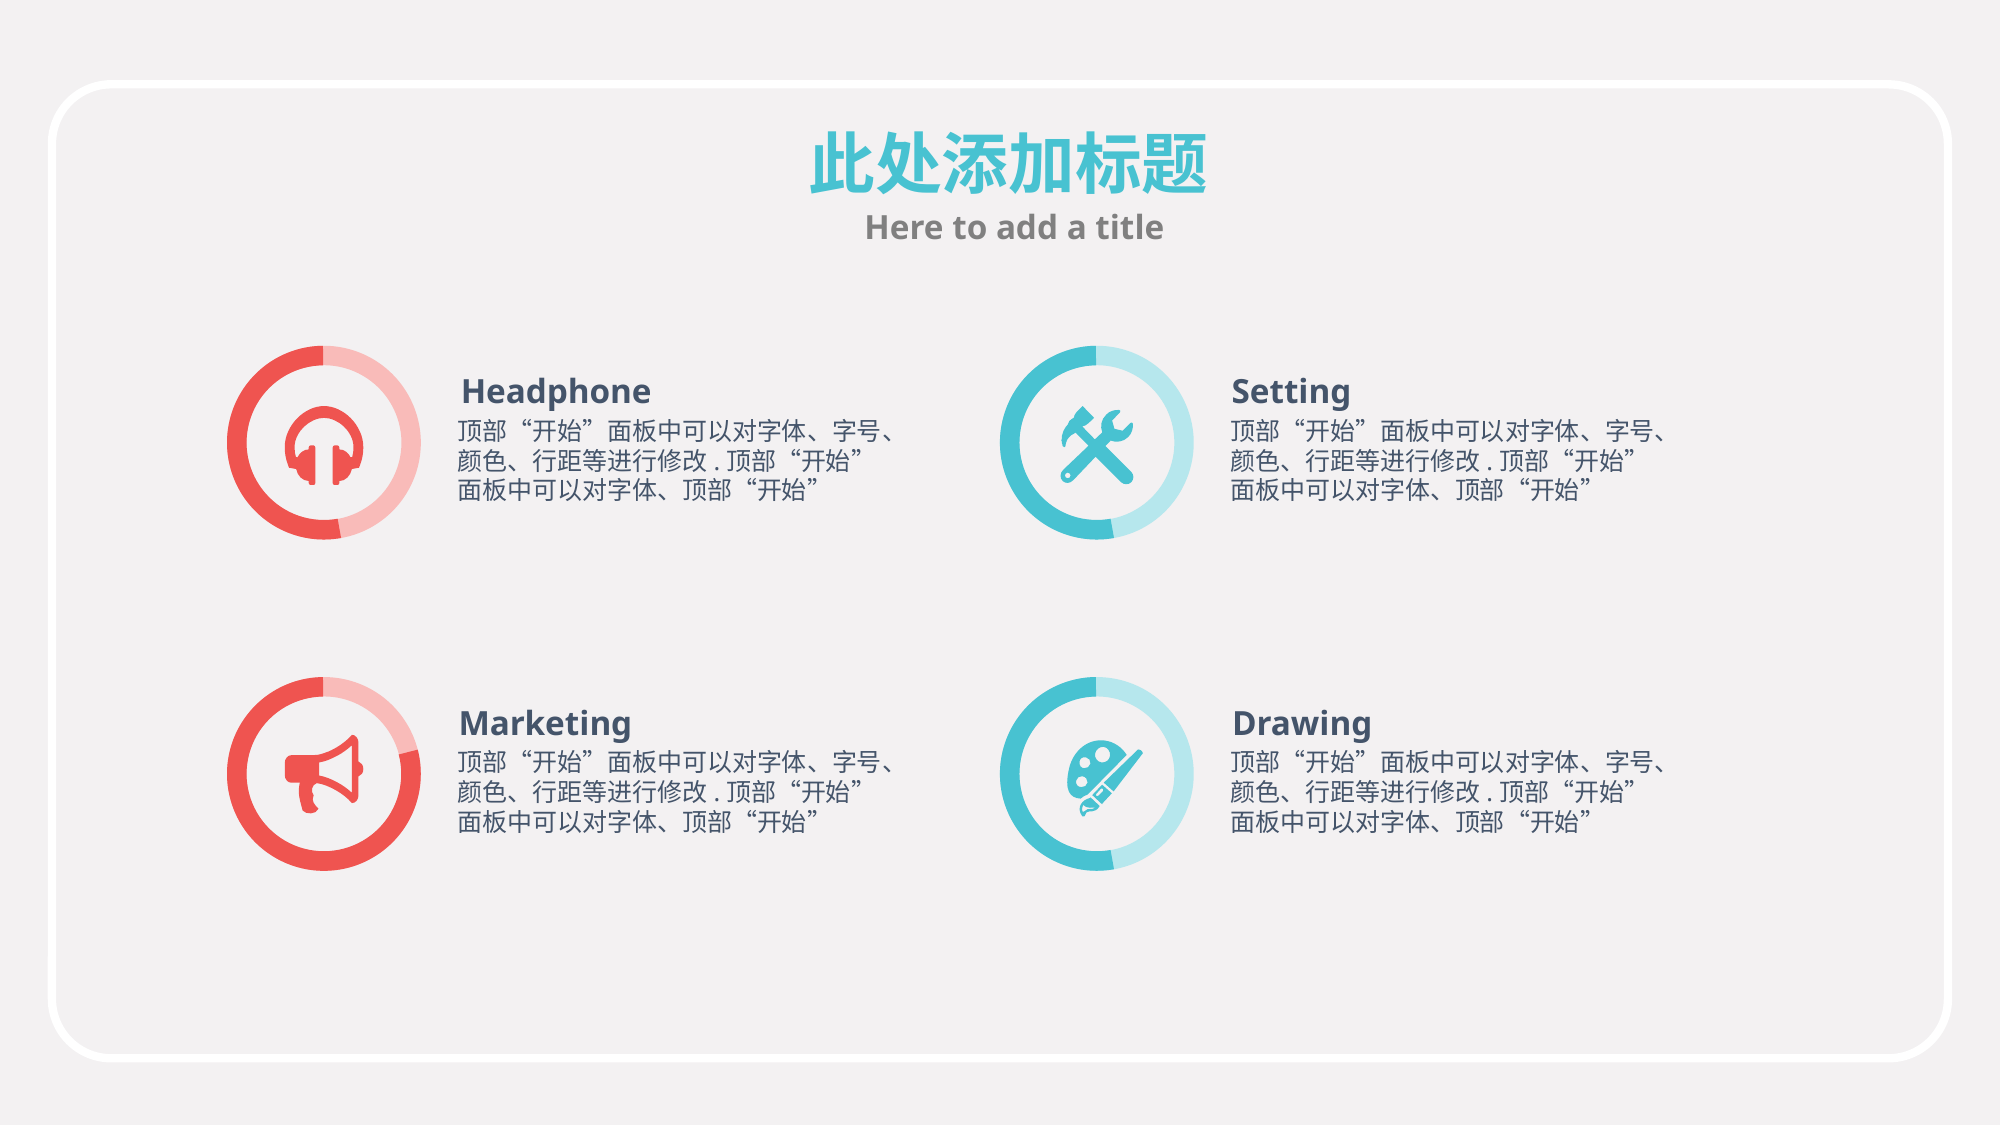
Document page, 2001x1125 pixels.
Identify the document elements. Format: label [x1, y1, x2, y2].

text_box [442, 694, 916, 845]
text_box [1215, 363, 1689, 514]
text_box [793, 114, 1231, 255]
text_box [1060, 406, 1134, 485]
text_box [284, 734, 364, 814]
text_box [284, 406, 364, 485]
text_box [225, 676, 422, 872]
text_box [225, 344, 343, 541]
text_box [1097, 344, 1195, 539]
text_box [1215, 694, 1689, 845]
text_box [1063, 738, 1143, 818]
text_box [442, 363, 916, 514]
text_box [1097, 676, 1195, 870]
text_box [998, 344, 1116, 541]
text_box [325, 676, 419, 753]
text_box [998, 675, 1116, 872]
text_box [324, 344, 422, 539]
